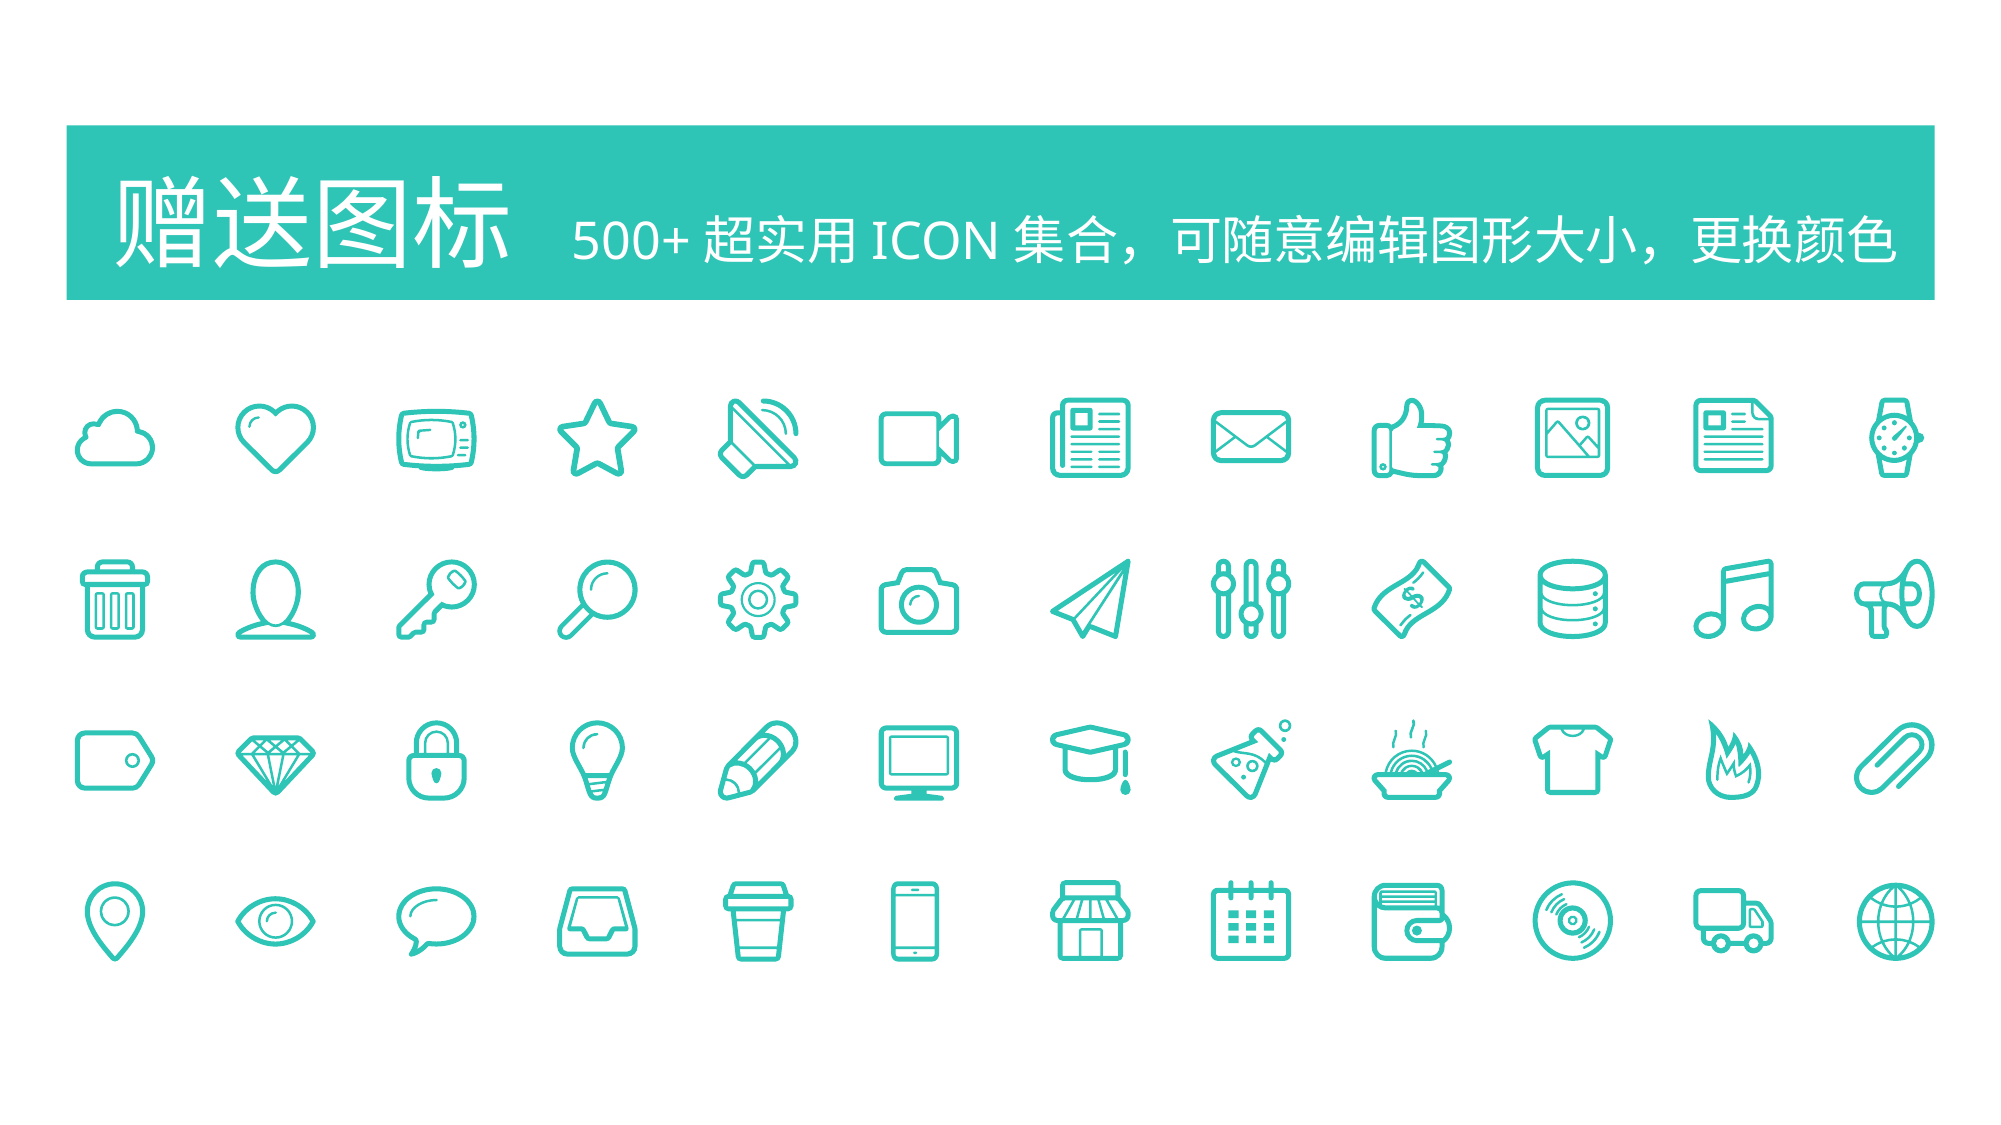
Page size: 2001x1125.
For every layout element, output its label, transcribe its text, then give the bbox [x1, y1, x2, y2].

text_box [1050, 724, 1131, 783]
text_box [878, 725, 960, 801]
text_box [1856, 882, 1935, 961]
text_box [1693, 397, 1774, 474]
text_box [567, 896, 629, 942]
text_box [1532, 724, 1613, 796]
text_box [1532, 880, 1614, 961]
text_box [717, 559, 799, 640]
text_box 赠送图标 [98, 166, 543, 290]
text_box [248, 416, 260, 429]
text_box [717, 720, 799, 801]
text_box [1070, 465, 1093, 469]
text_box [99, 896, 130, 927]
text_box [1371, 558, 1453, 640]
text_box [1422, 729, 1428, 749]
text_box [557, 886, 638, 957]
text_box [1409, 719, 1416, 739]
text_box [1748, 907, 1764, 929]
text_box [456, 453, 467, 457]
text_box [1391, 729, 1398, 749]
text_box [1246, 923, 1257, 931]
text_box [1869, 397, 1925, 479]
text_box [66, 124, 1936, 301]
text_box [569, 720, 625, 801]
text_box [1263, 935, 1274, 944]
text_box [760, 408, 788, 436]
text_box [396, 886, 477, 957]
text_box 500+超实用ICON集合，可随意编辑图形大小，更换颜色 [557, 200, 1913, 278]
text_box [109, 592, 120, 630]
text_box [1210, 880, 1292, 961]
text_box [1228, 910, 1239, 919]
text_box [124, 592, 135, 630]
text_box [1853, 722, 1935, 795]
text_box [1210, 410, 1292, 464]
text_box [1120, 779, 1131, 796]
text_box [1098, 427, 1121, 431]
text_box [396, 408, 477, 472]
text_box [1211, 727, 1285, 800]
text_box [74, 730, 156, 791]
text_box [235, 559, 316, 640]
text_box [235, 403, 316, 475]
text_box [431, 768, 442, 784]
text_box [1693, 558, 1774, 639]
text_box [1693, 888, 1774, 954]
text_box [717, 398, 799, 480]
text_box [1070, 407, 1093, 431]
text_box [1246, 910, 1257, 919]
text_box [557, 398, 638, 477]
text_box [1070, 442, 1121, 446]
text_box [1263, 923, 1274, 931]
text_box [406, 720, 467, 801]
text_box [1098, 412, 1121, 416]
text_box [416, 428, 432, 440]
text_box [1122, 749, 1128, 778]
text_box [1228, 923, 1239, 931]
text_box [1371, 882, 1453, 961]
text_box [1716, 754, 1752, 784]
text_box [446, 569, 467, 590]
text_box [1537, 558, 1608, 640]
text_box [79, 559, 151, 640]
text_box [84, 881, 146, 962]
text_box [1050, 397, 1131, 478]
text_box [1371, 749, 1453, 800]
text_box [760, 398, 799, 437]
text_box [723, 881, 794, 962]
text_box [1263, 910, 1274, 919]
text_box [1050, 558, 1131, 639]
text_box [406, 418, 457, 460]
text_box [459, 438, 470, 442]
text_box [1705, 719, 1762, 800]
text_box [1230, 757, 1242, 768]
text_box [1210, 558, 1292, 640]
text_box [1278, 719, 1292, 733]
text_box [235, 735, 316, 796]
text_box [94, 592, 105, 630]
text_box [878, 567, 960, 635]
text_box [557, 559, 638, 640]
text_box [878, 411, 959, 467]
text_box [396, 559, 477, 640]
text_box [1534, 397, 1611, 479]
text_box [235, 896, 316, 947]
text_box [1098, 465, 1121, 469]
text_box [1050, 880, 1131, 961]
text_box [1228, 935, 1239, 944]
text_box [74, 408, 156, 467]
text_box [1853, 558, 1935, 639]
text_box [459, 421, 467, 429]
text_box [1371, 397, 1453, 479]
text_box [1246, 935, 1257, 944]
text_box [891, 881, 940, 962]
text_box [1246, 759, 1259, 773]
